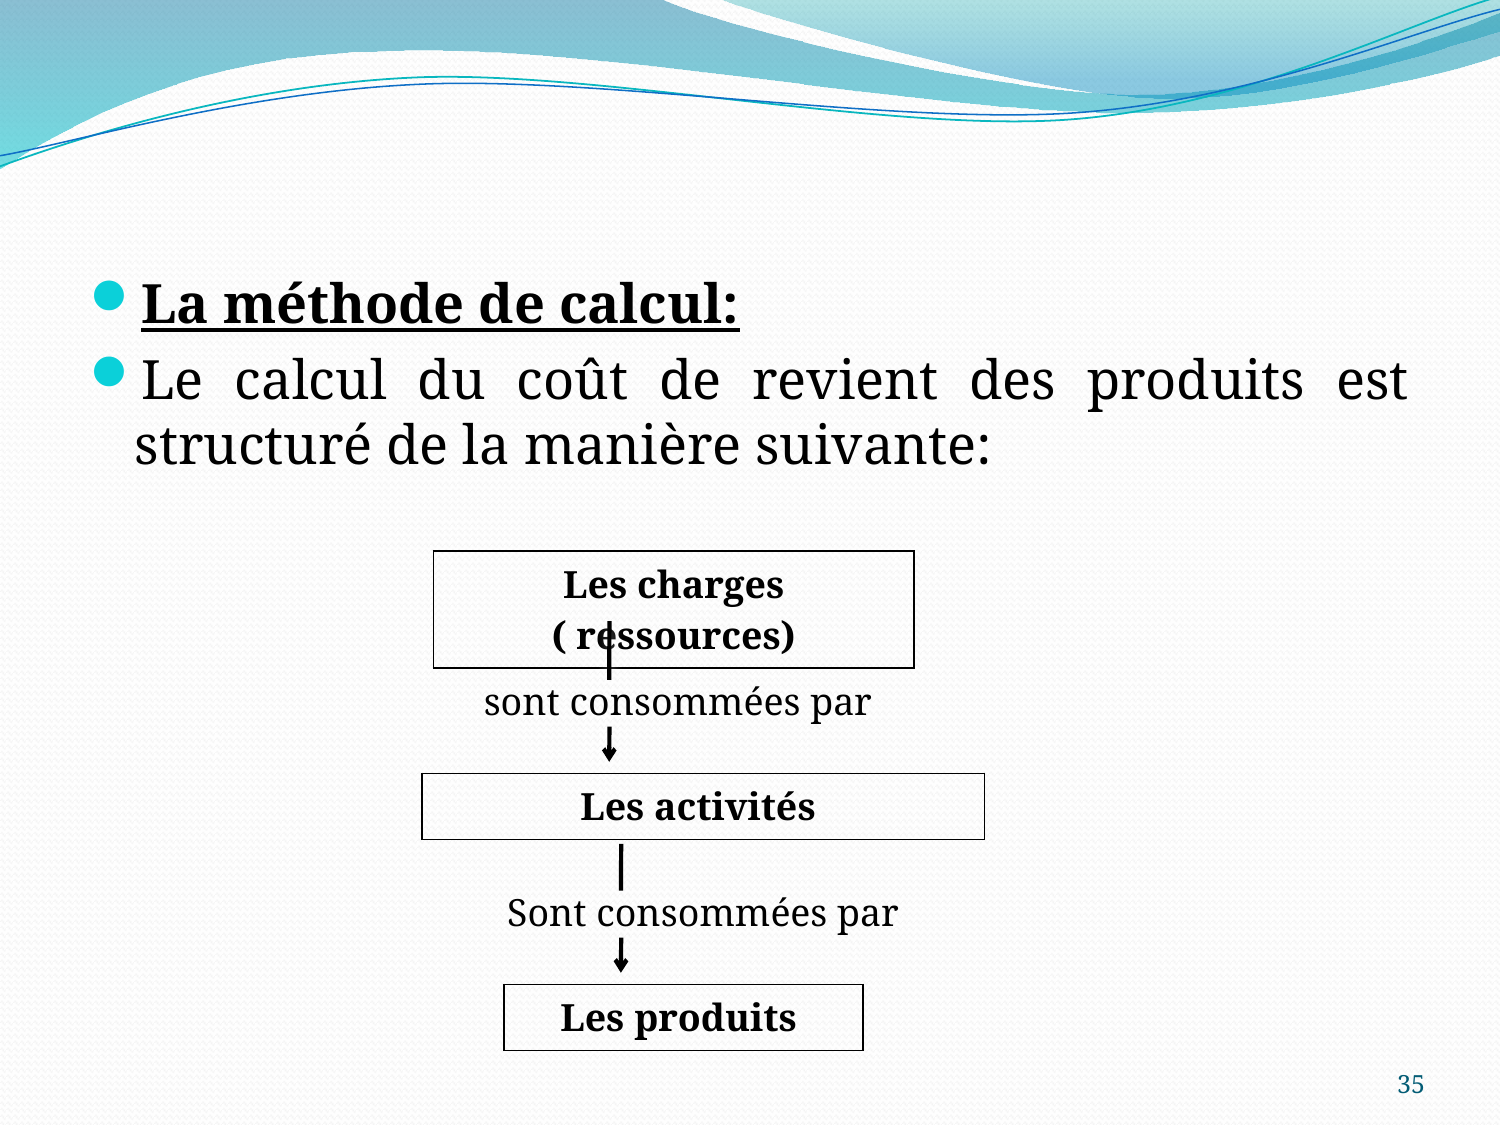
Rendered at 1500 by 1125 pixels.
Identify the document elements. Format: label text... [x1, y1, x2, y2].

table_header Les produits [505, 985, 862, 1050]
list La méthode de calcul: Le calcul du coût de revient des produits est structuré de la manière suivante: [75, 262, 1425, 1055]
table_header Sont consommées par [492, 879, 926, 945]
slide_number 35 [1299, 1042, 1425, 1103]
table_header sont consommées par [469, 668, 891, 734]
table_header Les charges ( ressources) [434, 552, 913, 667]
table_header Les activités [423, 774, 984, 839]
